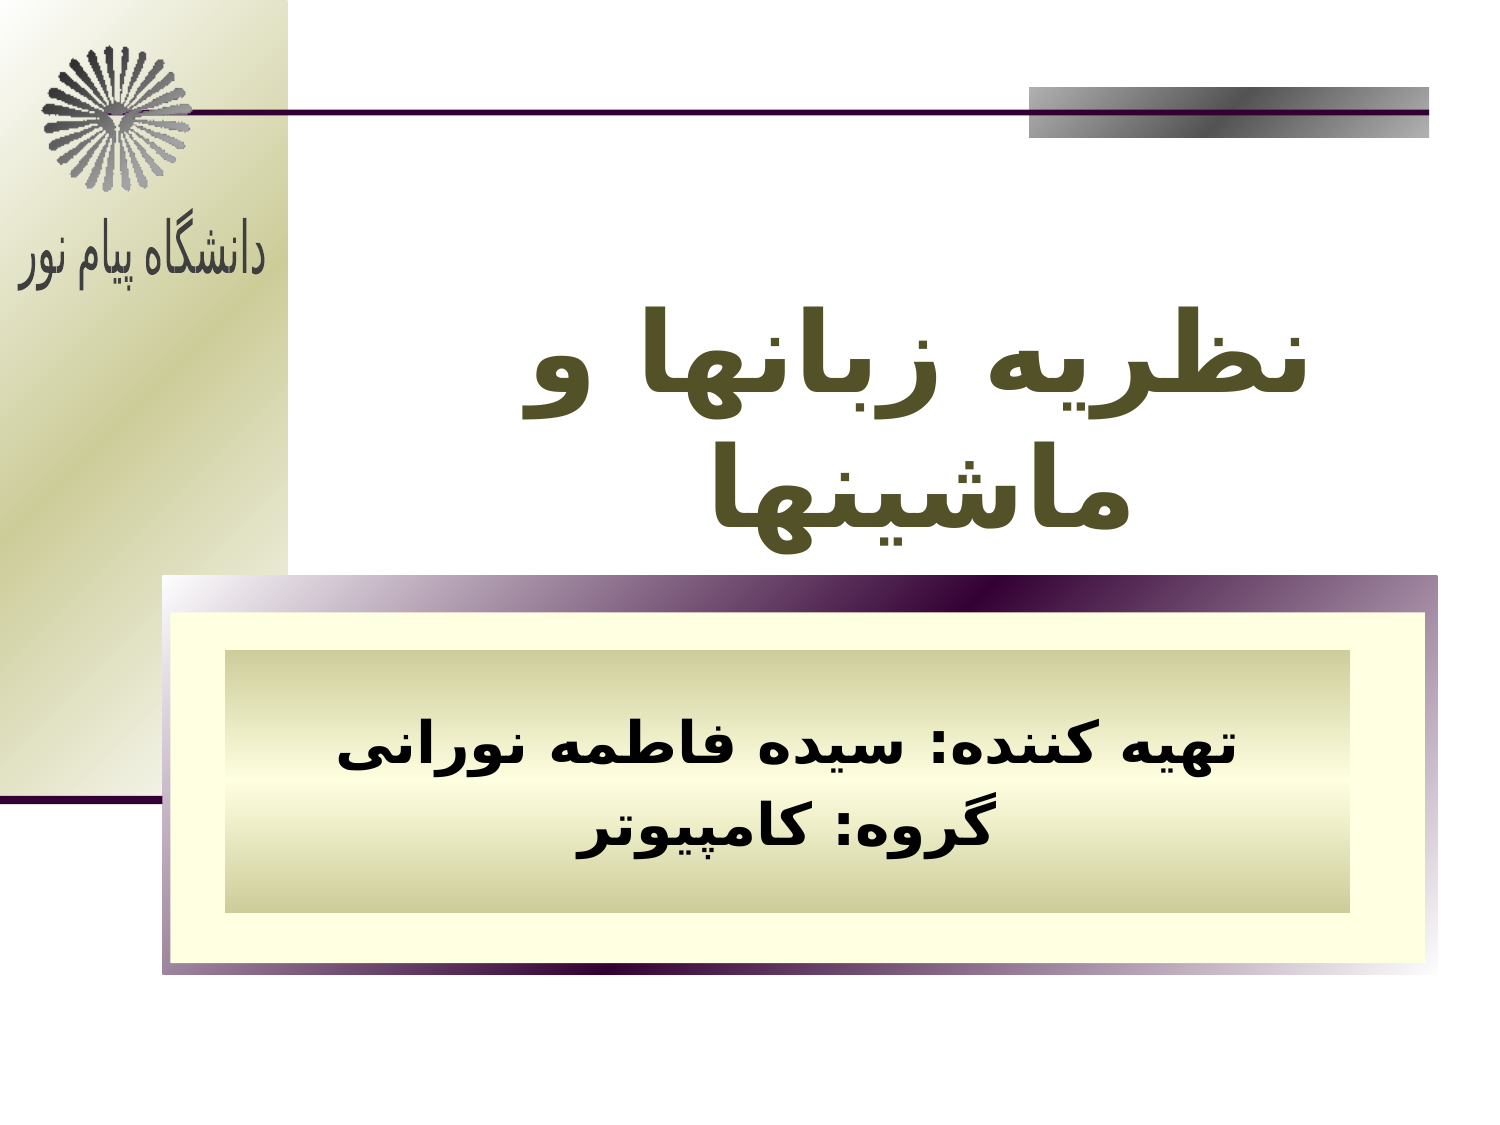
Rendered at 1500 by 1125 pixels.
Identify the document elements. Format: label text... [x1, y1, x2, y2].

picture [40, 42, 194, 194]
title نظریه زبانها و ماشینها [419, 278, 1425, 551]
subtitle تهيه کننده: سیده فاطمه نورانی گروه: کامپيوتر [224, 649, 1351, 913]
